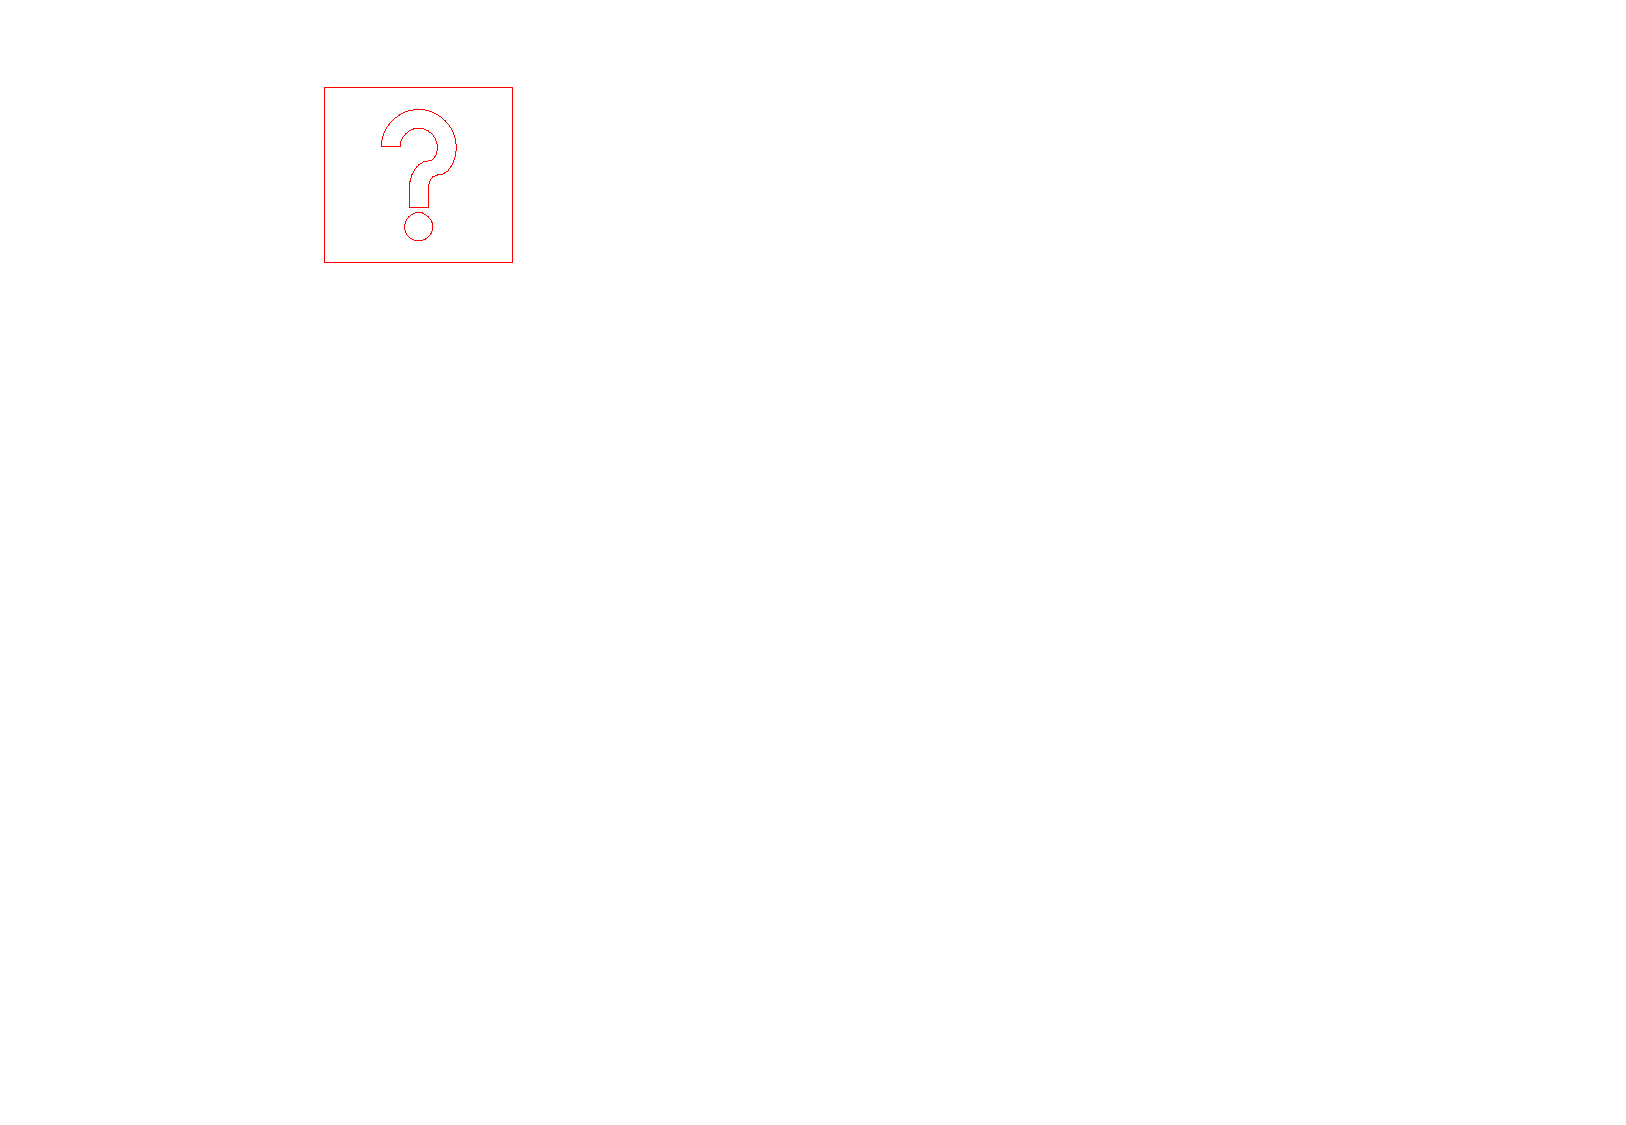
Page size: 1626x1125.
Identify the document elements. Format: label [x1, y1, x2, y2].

text_box [324, 87, 513, 263]
